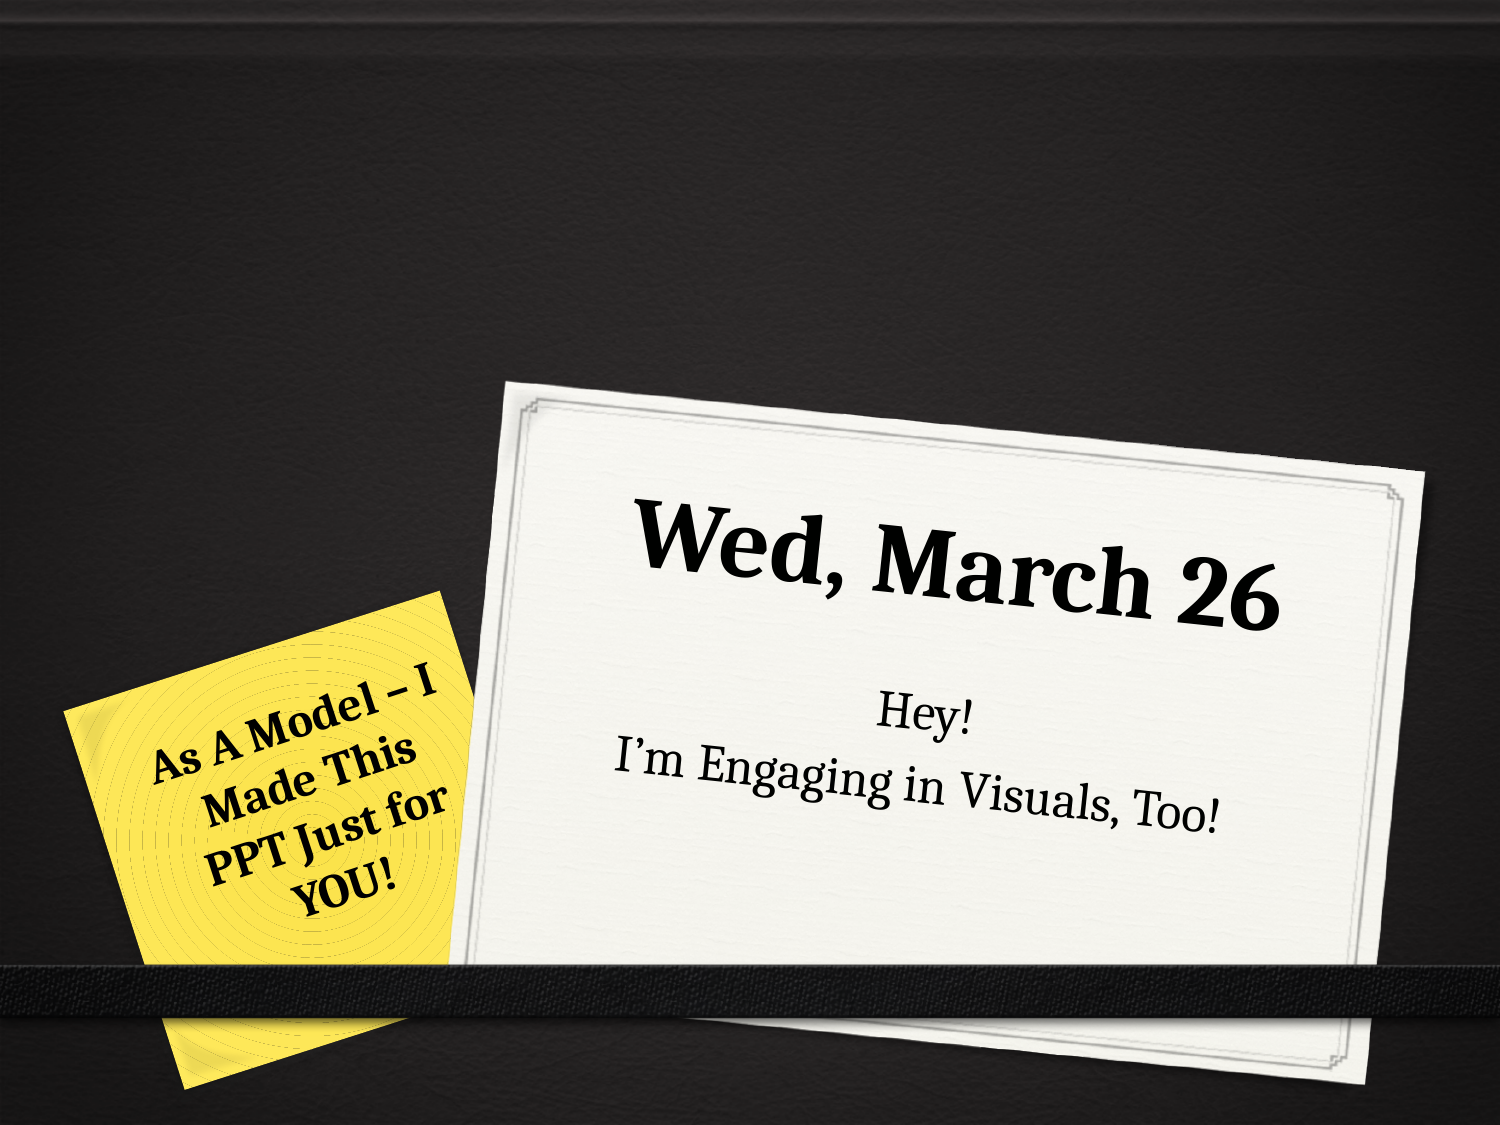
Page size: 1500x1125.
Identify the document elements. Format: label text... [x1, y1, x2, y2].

picture [0, 379, 1500, 1102]
picture [69, 693, 145, 788]
subtitle Hey! I’m Engaging in Visuals, Too! [518, 629, 1326, 883]
title Wed, March 26 [555, 436, 1363, 669]
text_box As A Model – I Made This PPT Just for YOU! [119, 634, 516, 972]
